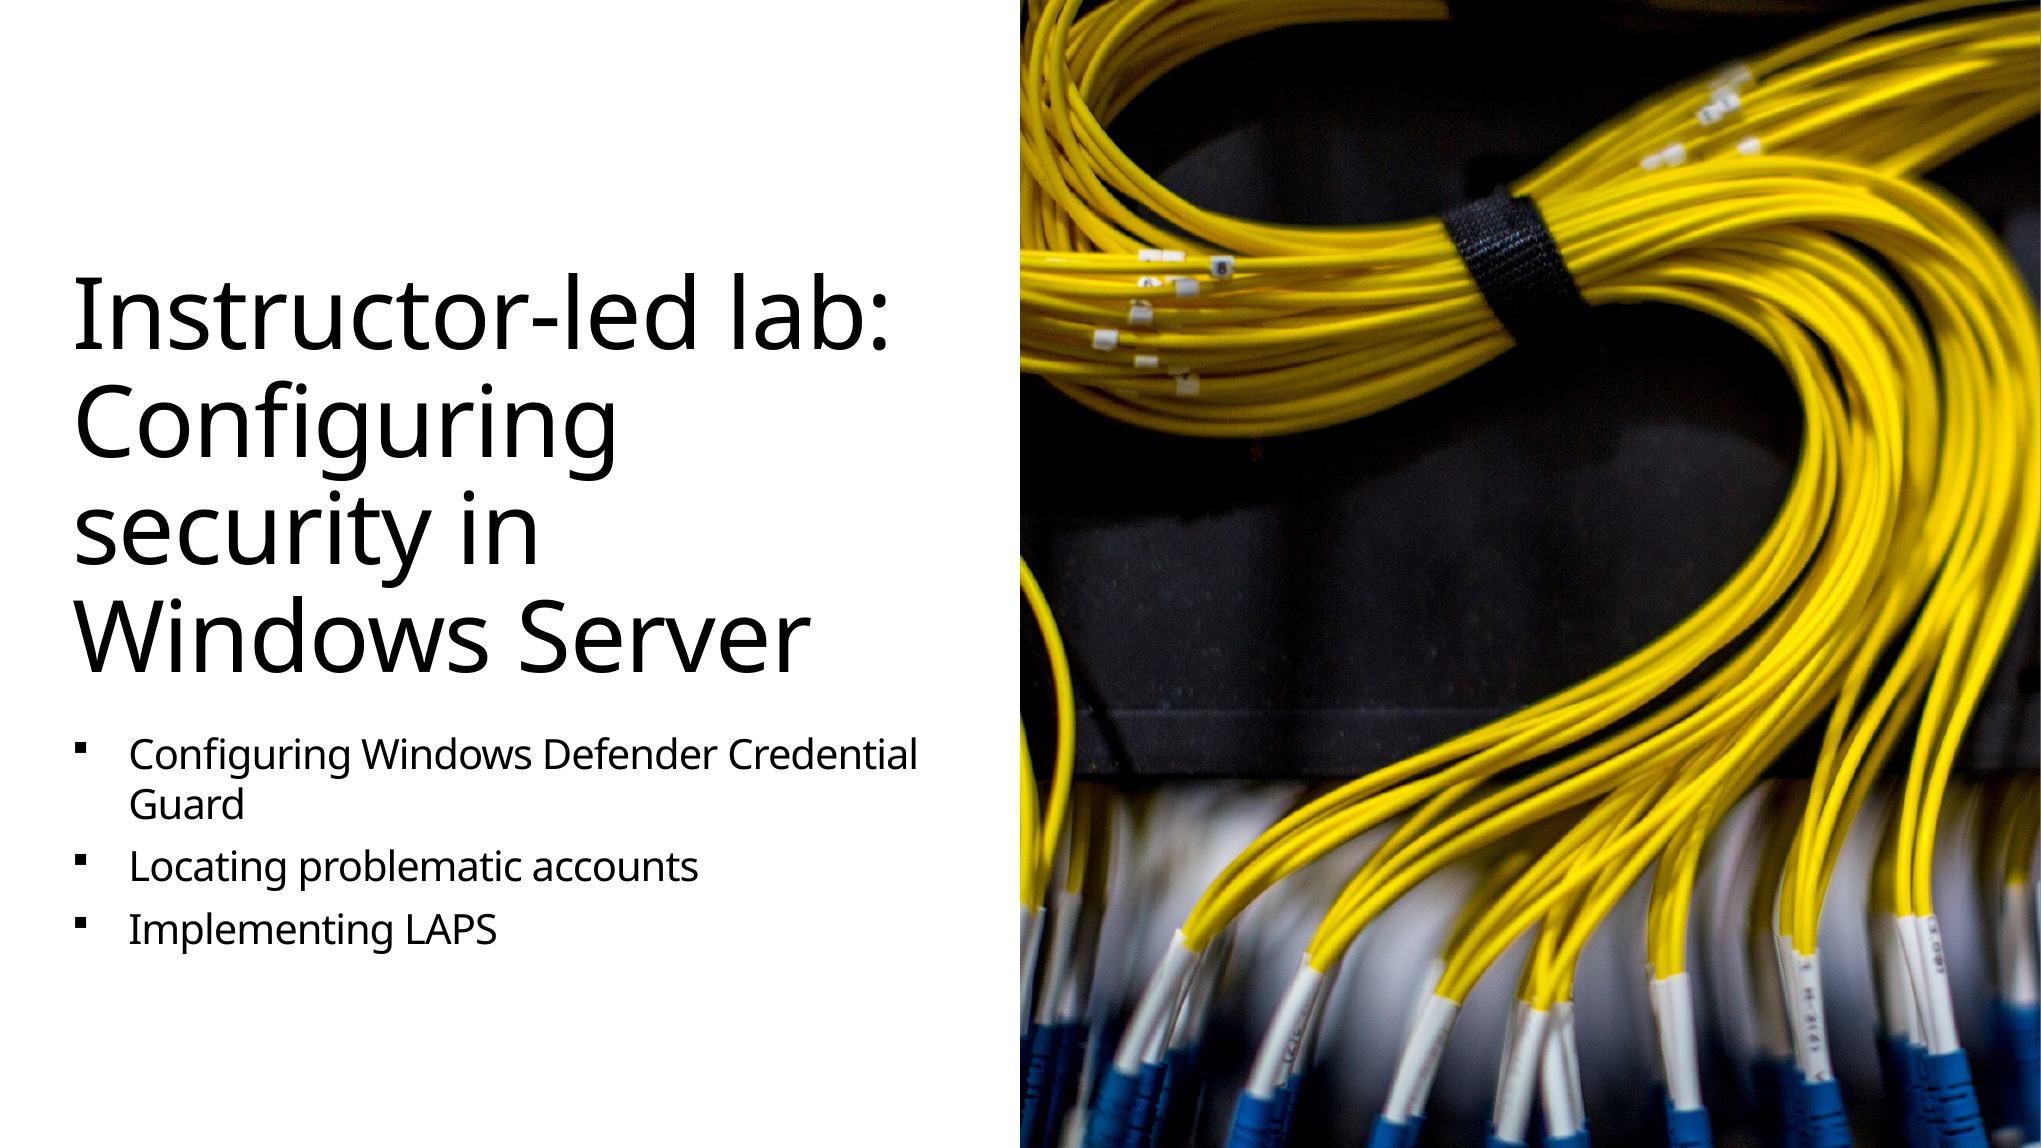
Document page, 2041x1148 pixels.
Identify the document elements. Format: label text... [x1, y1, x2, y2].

picture [1020, 0, 2041, 1148]
subtitle Configuring Windows Defender Credential Guard Locating problematic accounts Implementing LAPS [71, 727, 981, 1005]
title Instructor-led lab: Configuring security in Windows Server [71, 424, 981, 725]
